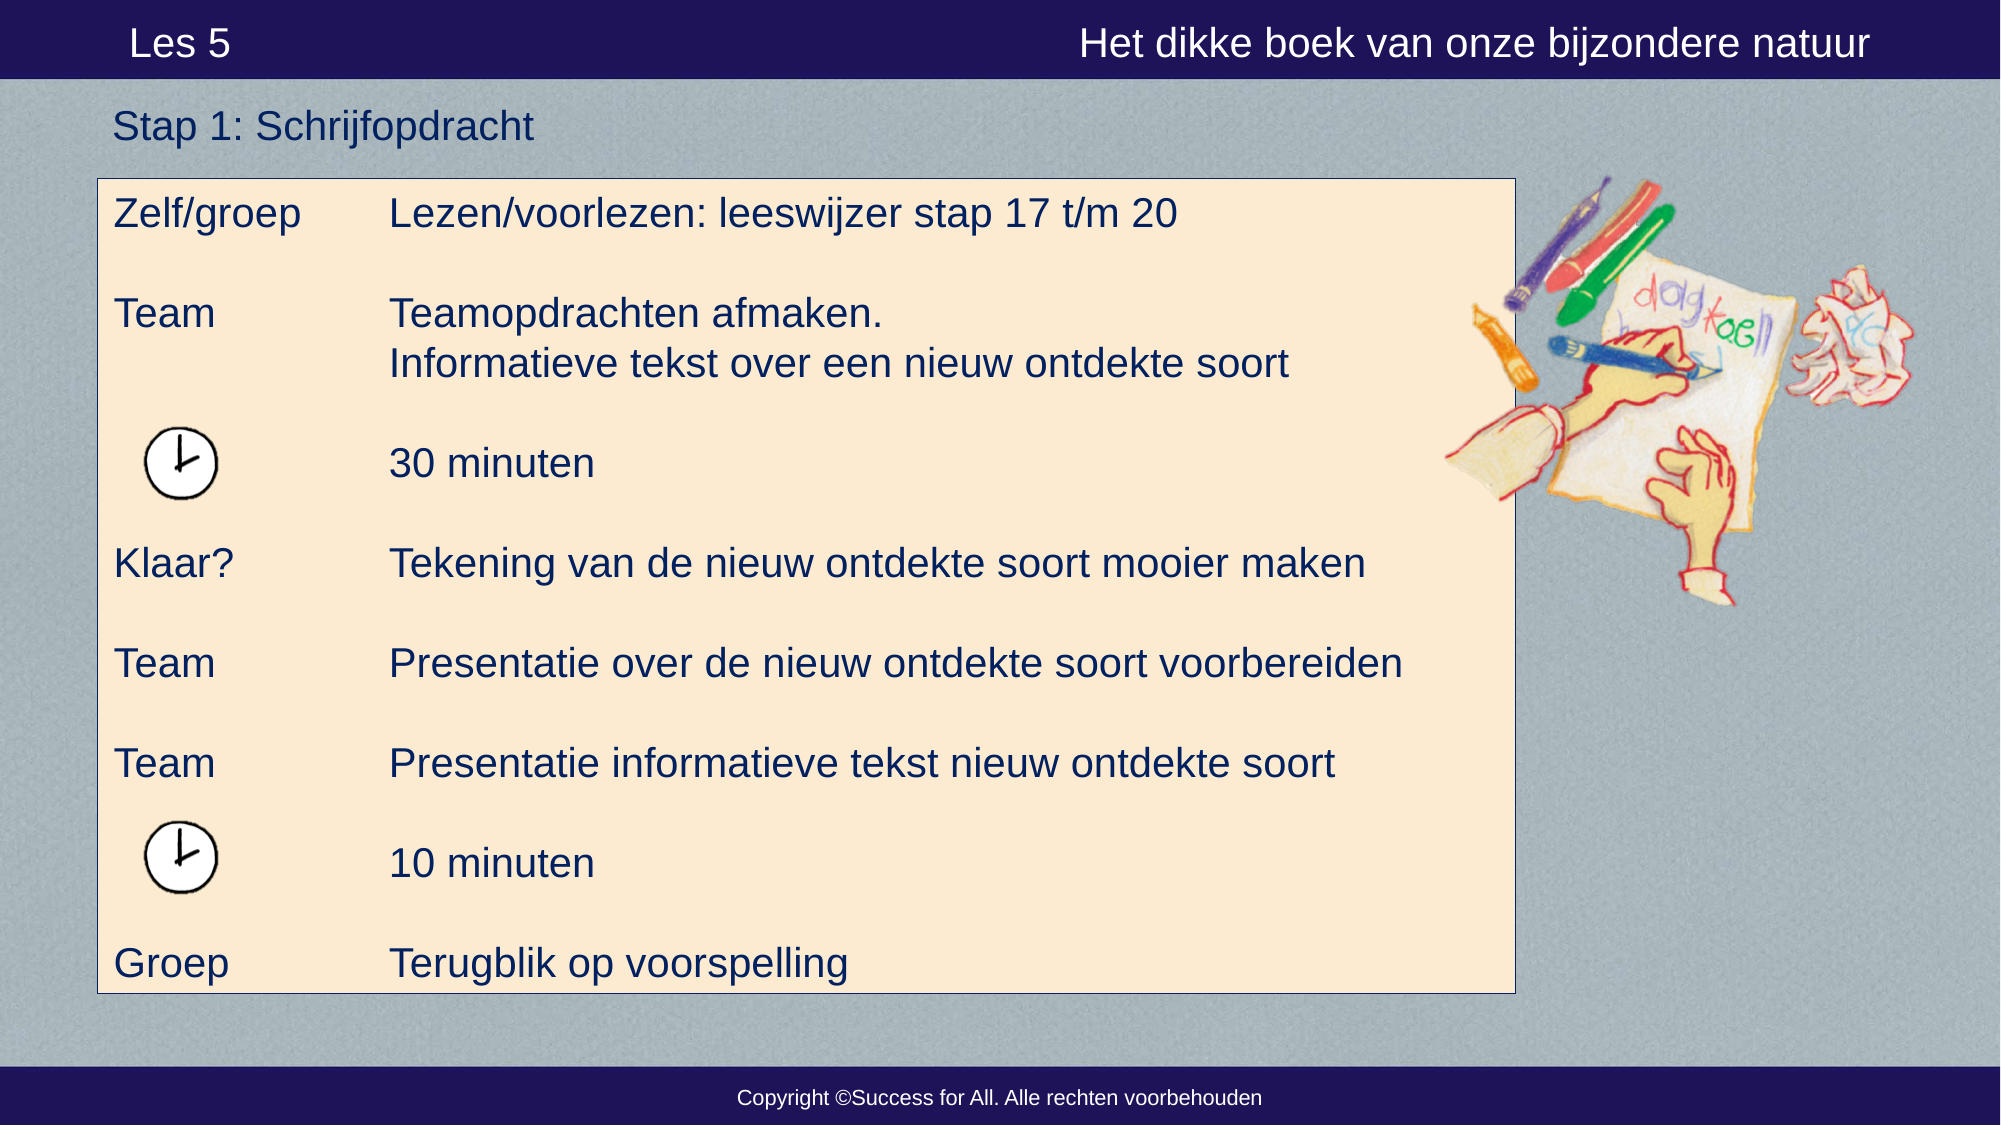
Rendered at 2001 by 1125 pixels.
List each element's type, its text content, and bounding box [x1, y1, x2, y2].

text_box Copyright ©Success for All. Alle rechten voorbehouden [0, 1076, 2000, 1125]
text_box Les 5 [114, 8, 354, 73]
text_box Het dikke boek van onze bijzondere natuur [999, 8, 1886, 73]
picture [0, 0, 2001, 1125]
text_box Zelf/groep Lezen/voorlezen: leeswijzer stap 17 t/m 20 Team Teamopdrachten afmaken. Informatieve tekst over een nieuw ontdekte soort 30 minuten Klaar? Tekening van de nieuw ontdekte soort mooier maken Team Presentatie over de nieuw ontdekte soort voorbereiden Team Presentatie informatieve tekst nieuw ontdekte soort 10 minuten Groep Terugblik op voorspelling [97, 178, 1516, 994]
text_box Stap 1: Schrijfopdracht [97, 91, 890, 157]
